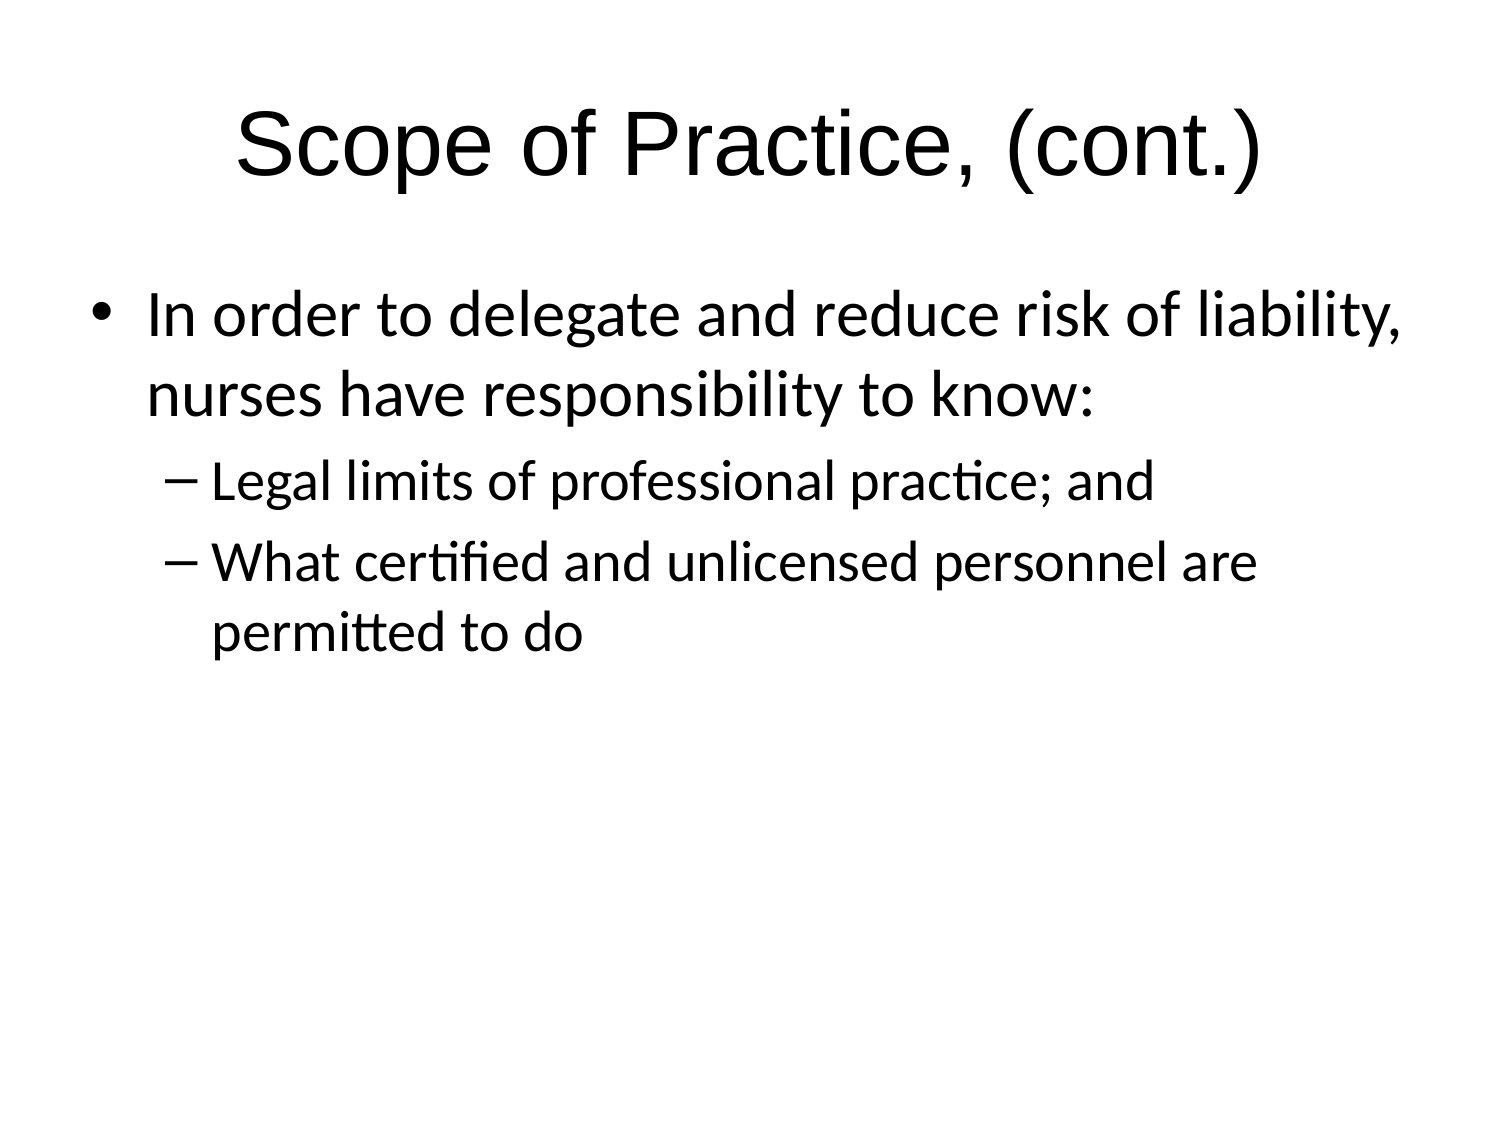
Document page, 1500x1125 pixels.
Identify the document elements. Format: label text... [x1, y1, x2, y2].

title Scope of Practice, (cont.) [74, 44, 1426, 233]
list In order to delegate and reduce risk of liability, nurses have responsibility to know: Legal limits of professional practice; and What certified and unlicensed personnel are permitted to do [74, 262, 1426, 1006]
